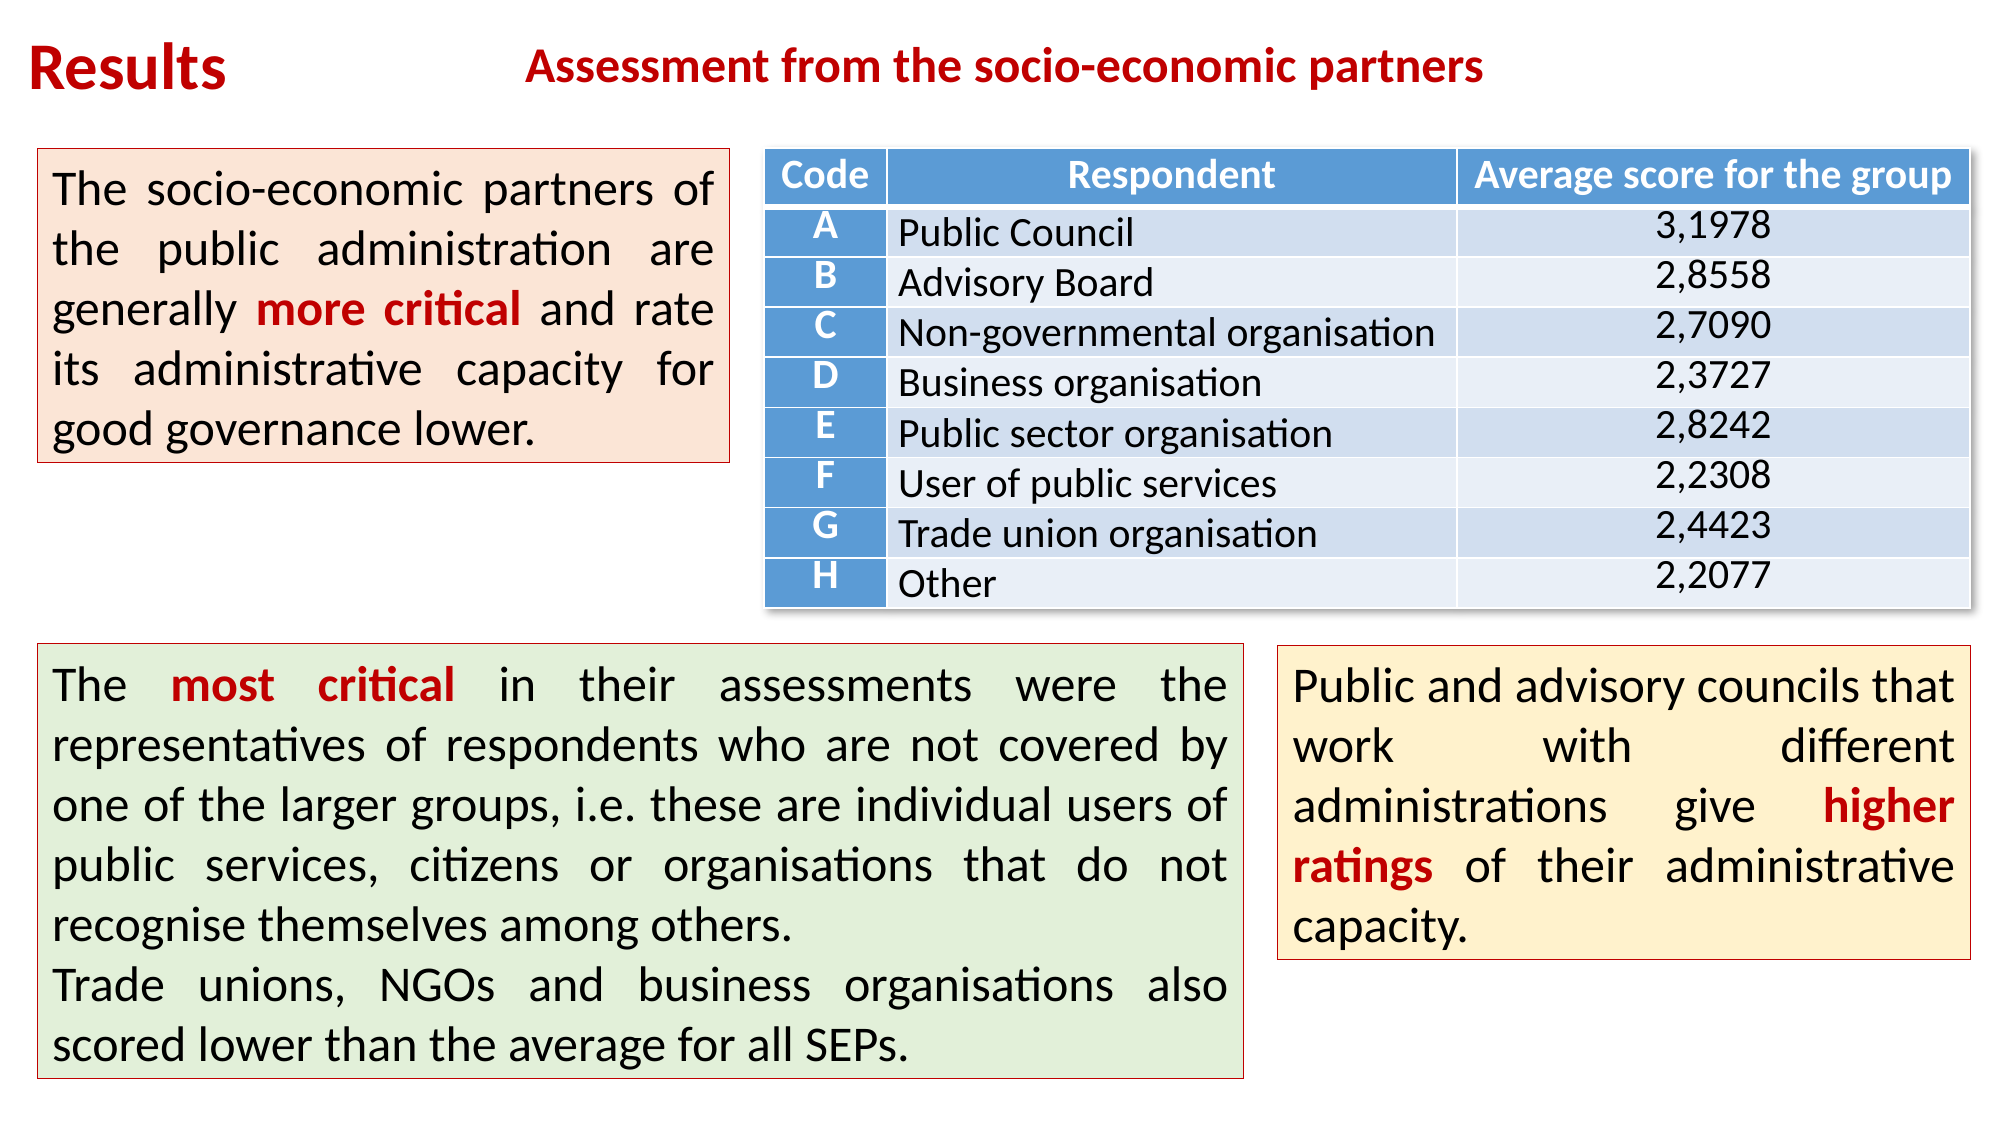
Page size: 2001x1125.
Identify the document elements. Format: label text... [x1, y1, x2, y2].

text_box The most critical in their assessments were the representatives of respondents who are not covered by one of the larger groups, i.e. these are individual users of public services, citizens or organisations that do not recognise themselves among others. Trade unions, NGOs and business organisations also scored lower than the average for all SEPs. [37, 643, 1244, 1079]
table_cell 3,1978 [1458, 210, 1969, 256]
table_cell Other [888, 559, 1456, 607]
table_cell H [765, 559, 886, 607]
table_cell 2,4423 [1458, 508, 1969, 557]
text_box Assessment from the socio-economic partners [510, 24, 1499, 100]
text_box Results [13, 15, 243, 111]
table_header Code [765, 149, 886, 204]
table_cell 2,2308 [1458, 458, 1969, 507]
table_header Respondent [888, 149, 1456, 204]
table_header Average score for the group [1458, 149, 1969, 204]
table_cell A [765, 210, 886, 256]
table_cell 2,2077 [1458, 559, 1969, 607]
table_cell 2,8242 [1458, 408, 1969, 457]
table_cell B [765, 258, 886, 306]
table_cell F [765, 458, 886, 507]
table_cell Trade union organisation [888, 508, 1456, 557]
table_cell User of public services [888, 458, 1456, 507]
table_cell E [765, 408, 886, 457]
table_cell D [765, 358, 886, 407]
table_cell Public sector organisation [888, 408, 1456, 457]
text_box Public and advisory councils that work with different administrations give higher ratings of their administrative capacity. [1277, 645, 1971, 960]
table_cell C [765, 308, 886, 356]
table_cell 2,3727 [1458, 358, 1969, 407]
table_cell Non-governmental organisation [888, 308, 1456, 356]
table_cell G [765, 508, 886, 557]
table_cell Advisory Board [888, 258, 1456, 306]
table_cell Public Council [888, 210, 1456, 256]
table_cell 2,8558 [1458, 258, 1969, 306]
text_box The socio-economic partners of the public administration are generally more critical and rate its administrative capacity for good governance lower. [37, 148, 730, 463]
table_cell 2,7090 [1458, 308, 1969, 356]
table_cell Business organisation [888, 358, 1456, 407]
